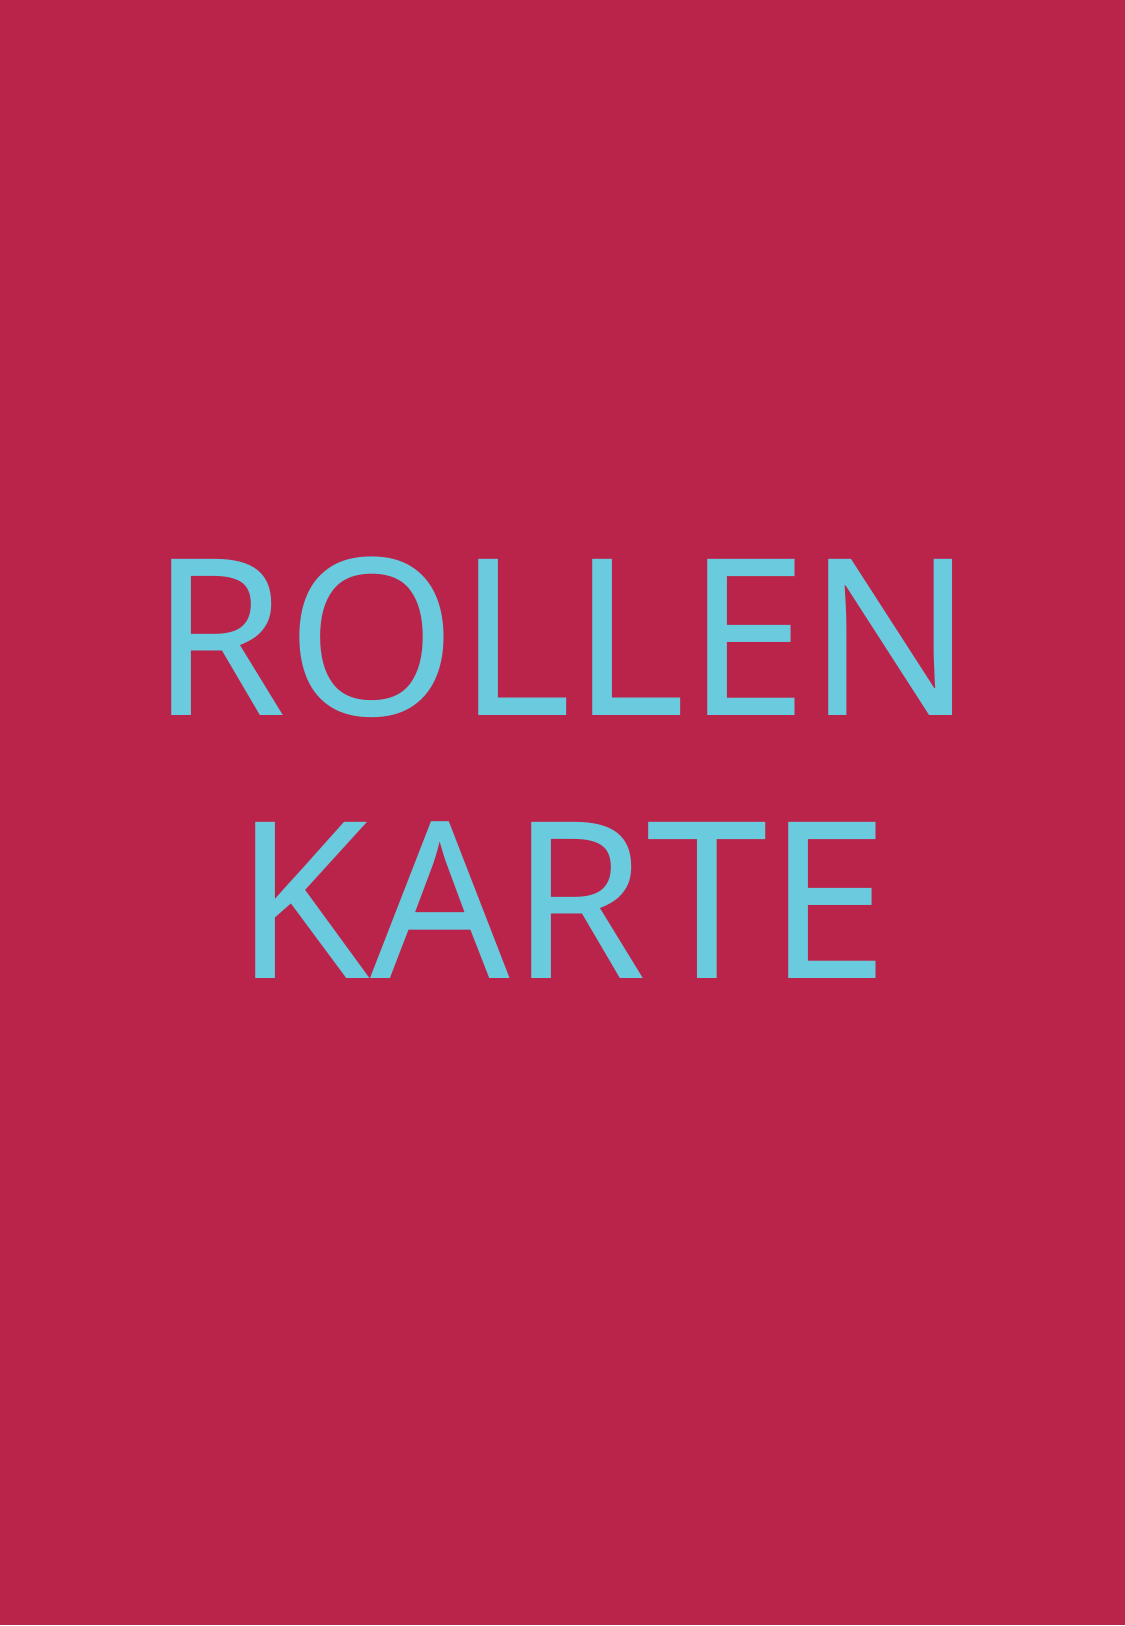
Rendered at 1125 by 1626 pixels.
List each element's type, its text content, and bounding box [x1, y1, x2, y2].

text_box [0, 0, 1125, 1625]
text_box ROLLENKARTE [89, 489, 1036, 1030]
